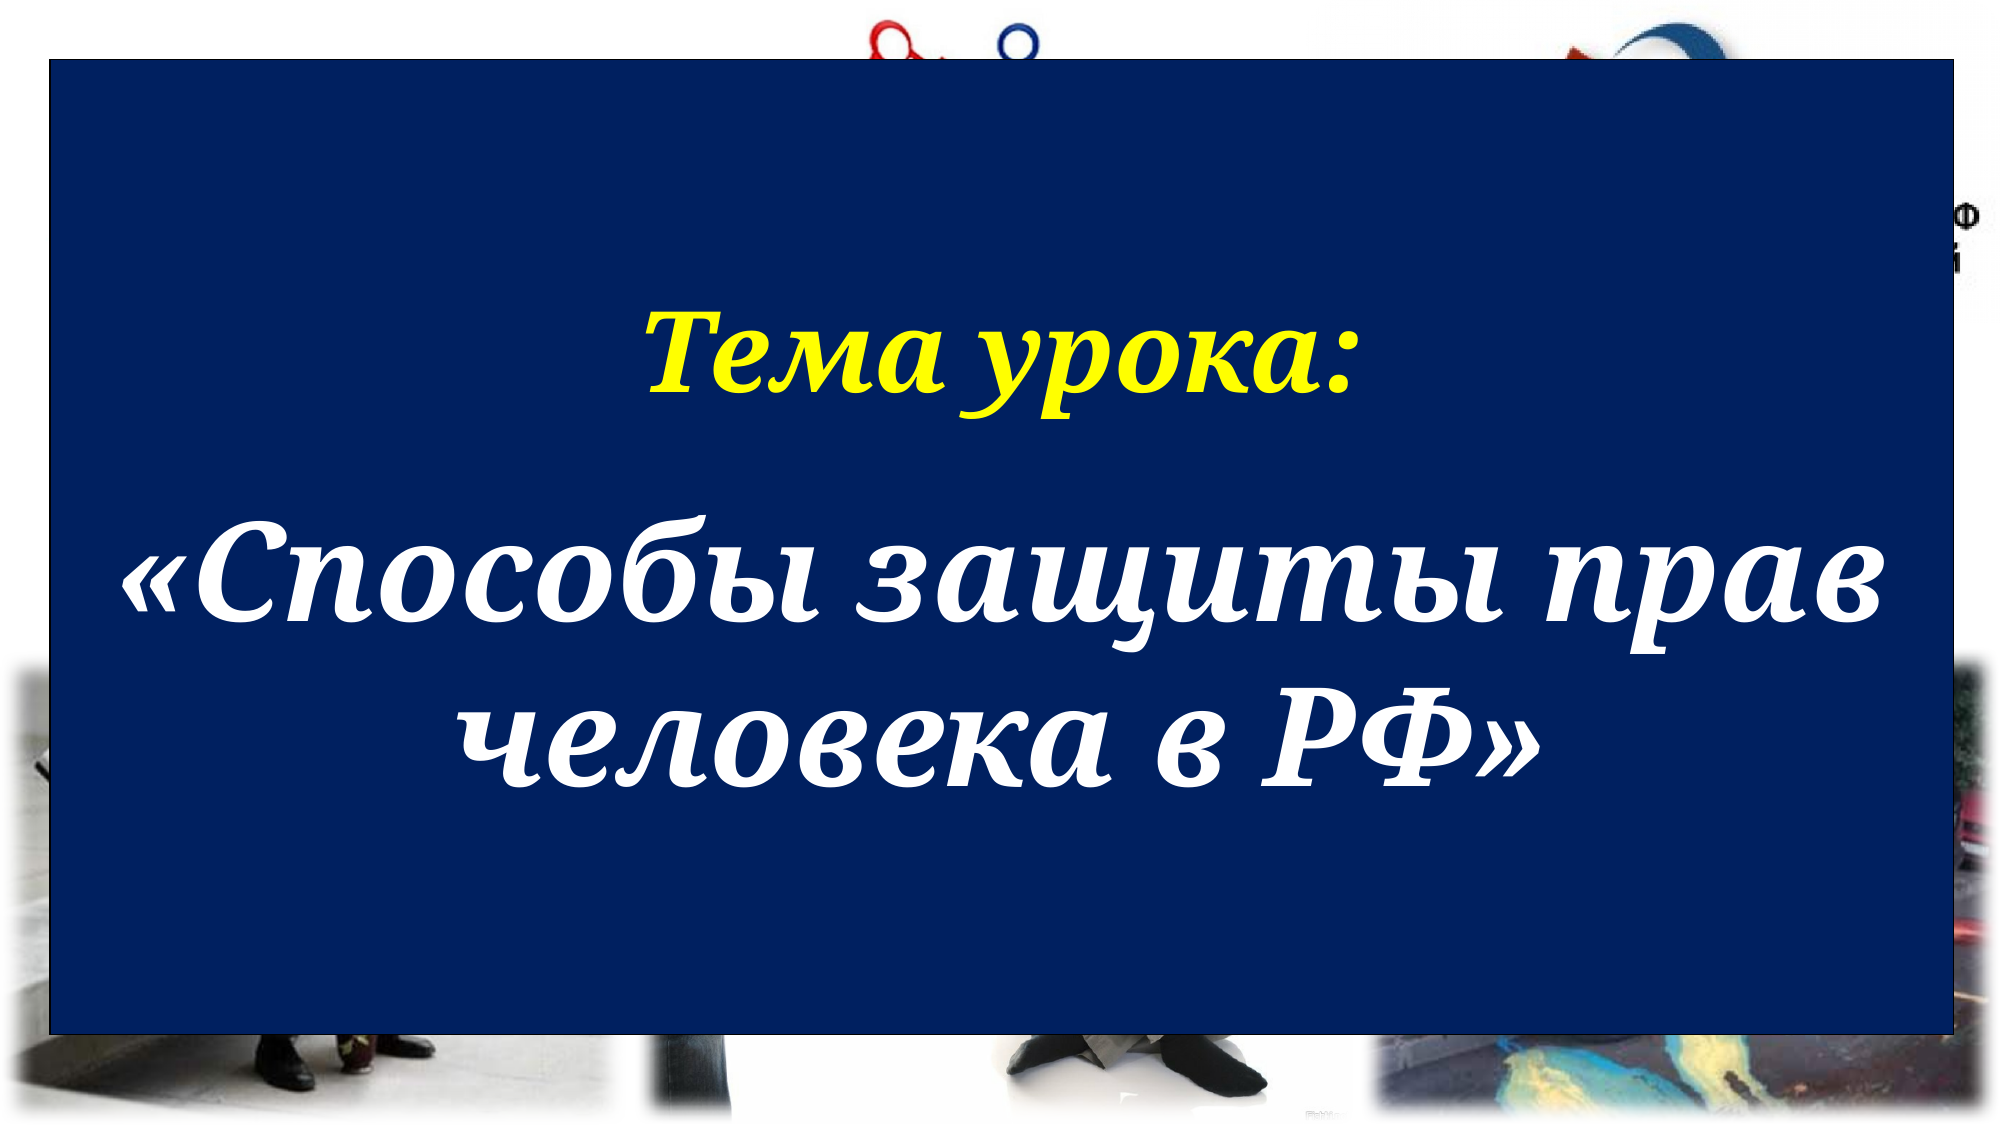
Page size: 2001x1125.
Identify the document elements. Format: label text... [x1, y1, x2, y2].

picture [1306, 0, 2000, 404]
picture [1360, 646, 2000, 1125]
picture [0, 0, 644, 408]
picture [651, 0, 1294, 432]
picture [635, 648, 1353, 1125]
picture [0, 651, 626, 1125]
picture [140, 426, 375, 624]
text_box Тема урока: «Способы защиты прав человека в РФ» [49, 59, 1954, 1035]
